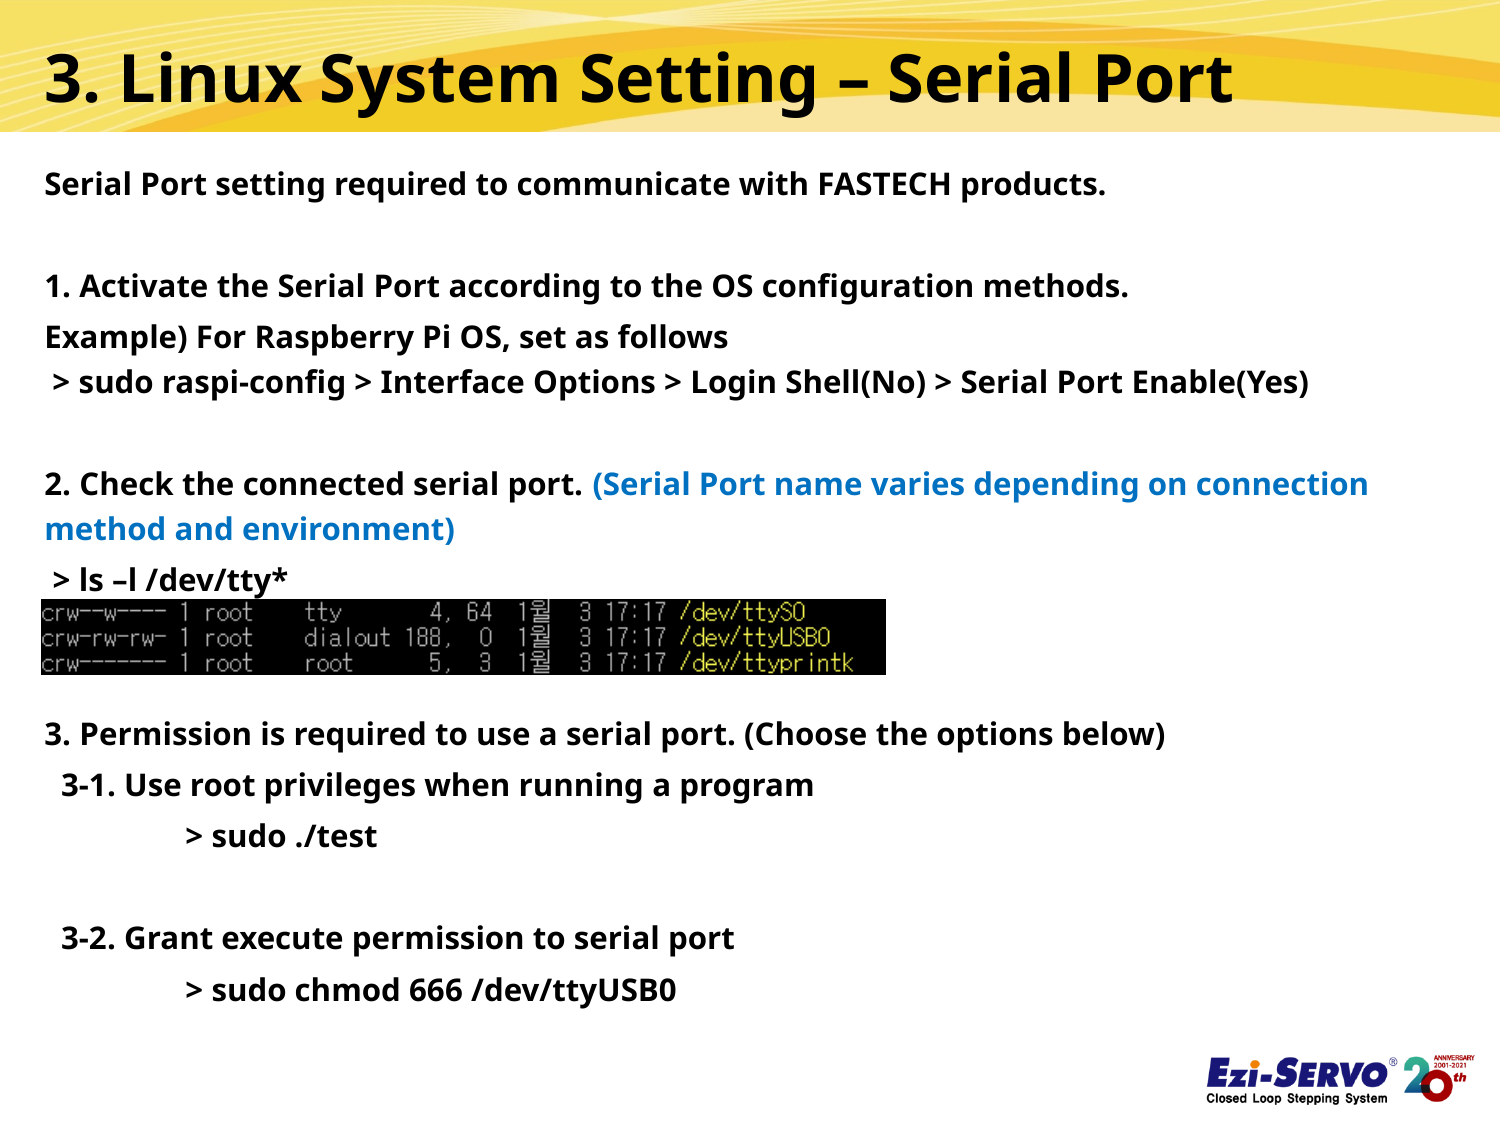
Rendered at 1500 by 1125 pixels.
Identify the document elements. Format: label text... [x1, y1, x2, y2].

picture [40, 599, 886, 675]
picture [0, 0, 1500, 132]
picture [1202, 1047, 1482, 1113]
list Serial Port setting required to communicate with FASTECH products. 1. Activate the Serial Port according to the OS configuration methods. Example) For Raspberry Pi OS, set as follows > sudo raspi-config > Interface Options > Login Shell(No) > Serial Port Enable(Yes) 2. Check the connected serial port. (Serial Port name varies depending on connection method and environment) > ls –l /dev/tty* 3. Permission is required to use a serial port. (Choose the options below) 3-1. Use root privileges when running a program > sudo ./test 3-2. Grant execute permission to serial port > sudo chmod 666 /dev/ttyUSB0 [29, 149, 1459, 1024]
title 3. Linux System Setting – Serial Port [29, 19, 1425, 132]
